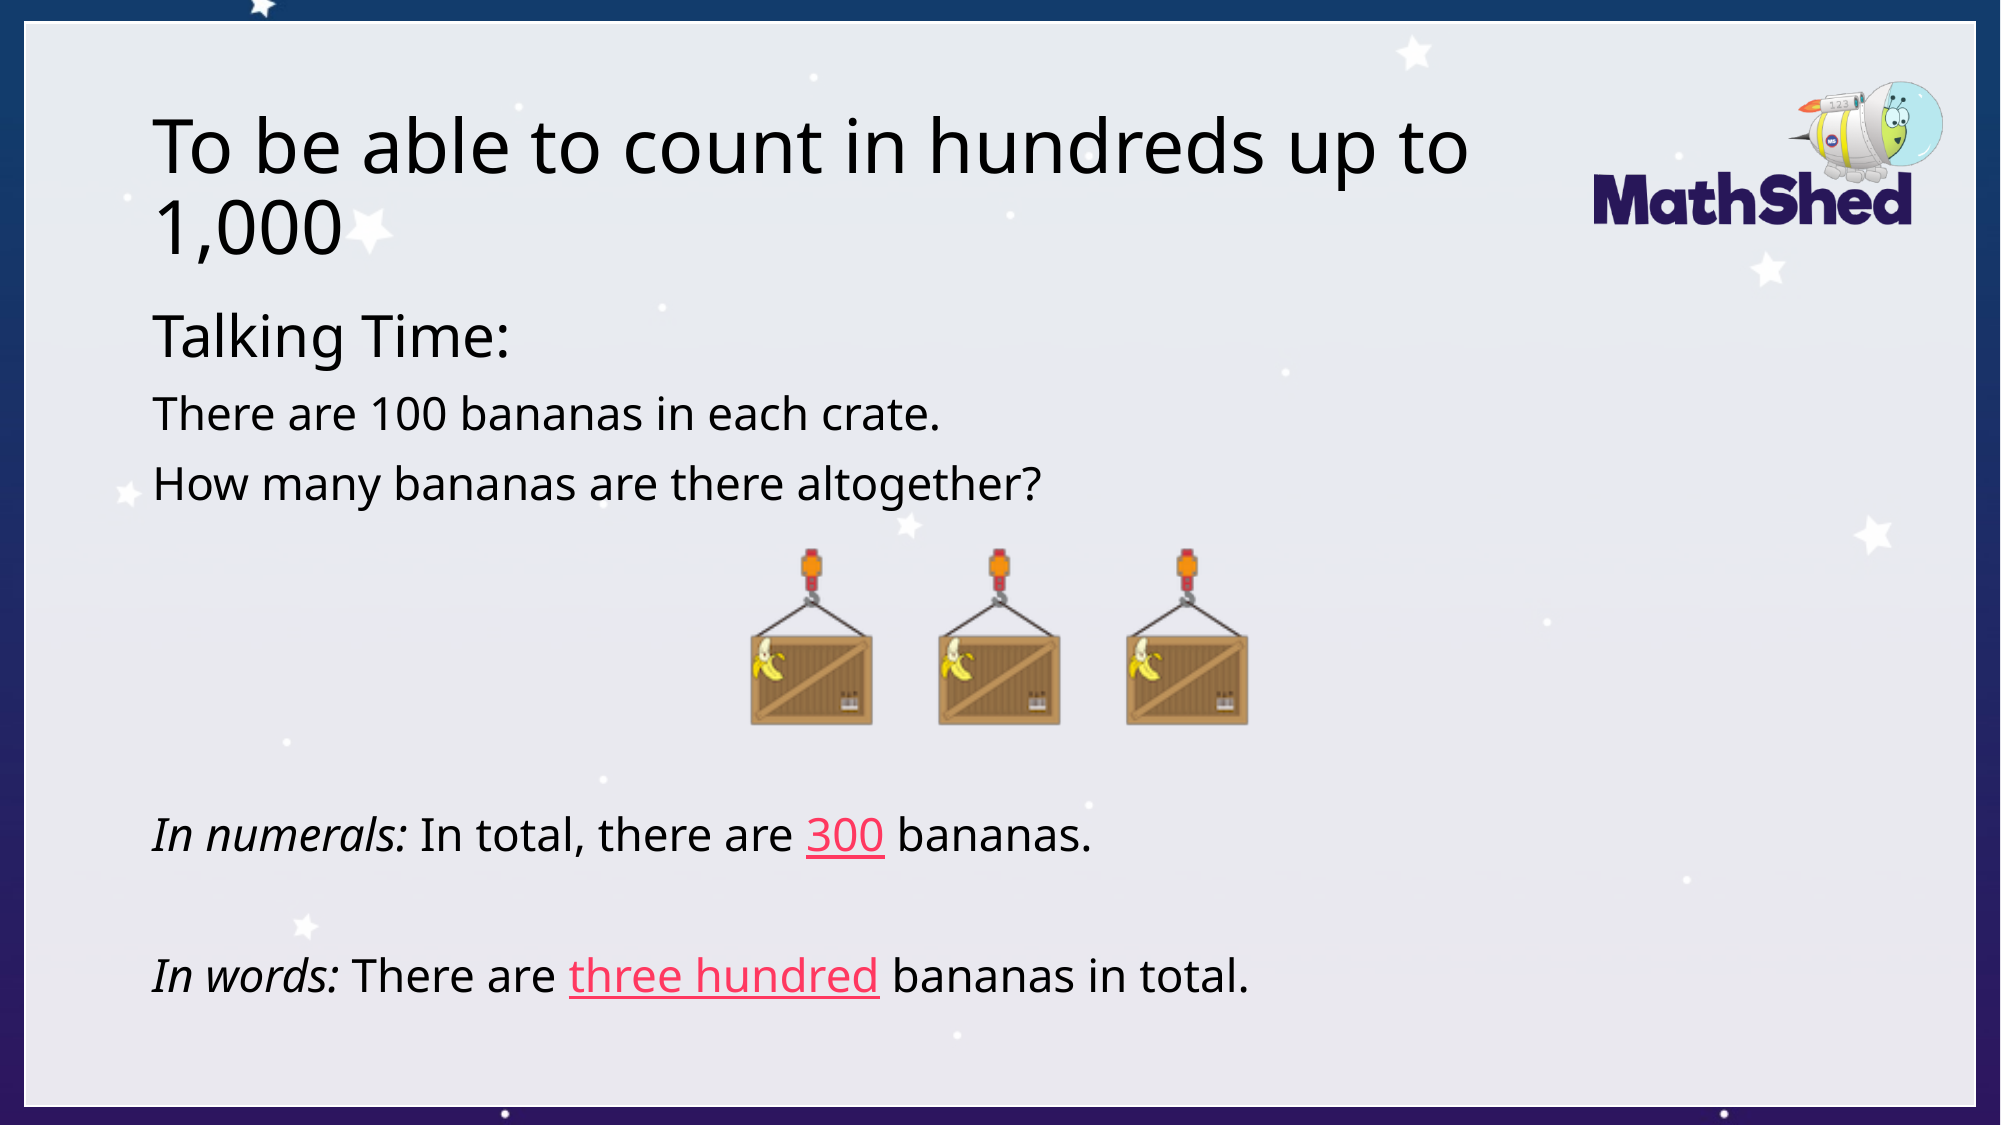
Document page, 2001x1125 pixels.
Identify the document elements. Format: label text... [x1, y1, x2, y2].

picture [0, 0, 2001, 1125]
title To be able to count in hundreds up to 1,000 [137, 81, 1578, 299]
list Talking Time: There are 100 bananas in each crate. How many bananas are there altogether? In numerals: In total, there are 300 bananas. In words: There are three hundred bananas in total. [137, 299, 1863, 1014]
